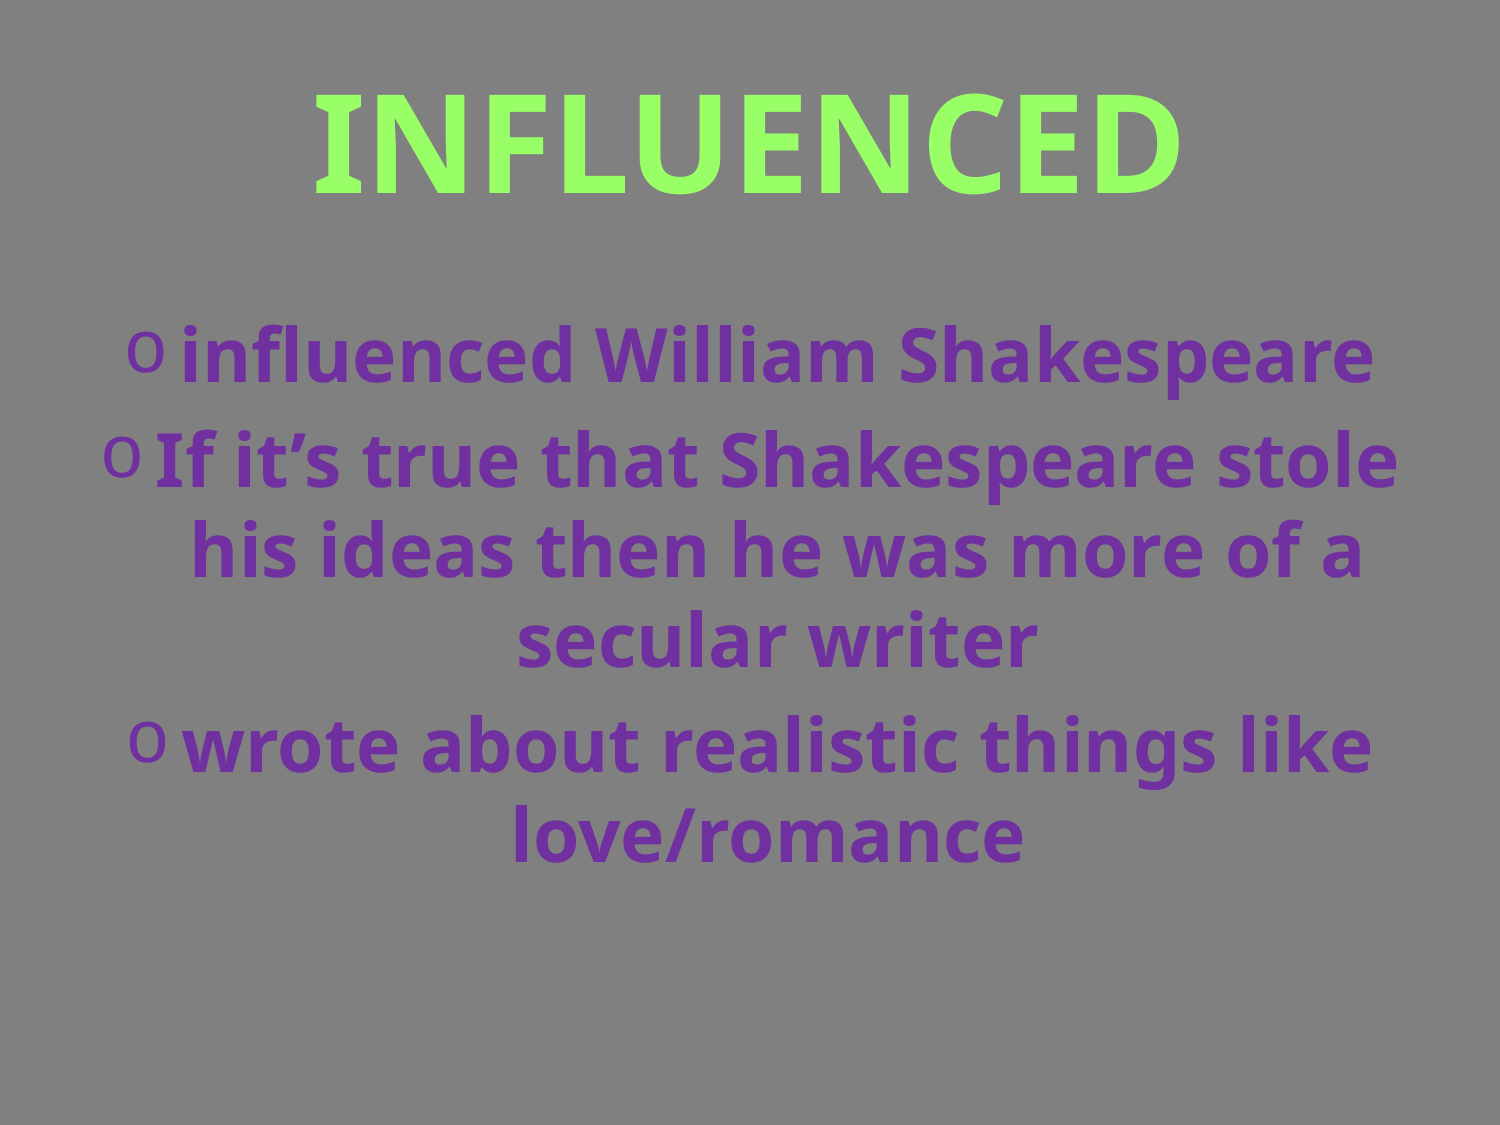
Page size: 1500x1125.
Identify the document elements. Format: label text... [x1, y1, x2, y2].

title Influenced [75, 45, 1425, 233]
list influenced William Shakespeare If it’s true that Shakespeare stole his ideas then he was more of a secular writer wrote about realistic things like love/romance [75, 299, 1425, 1005]
